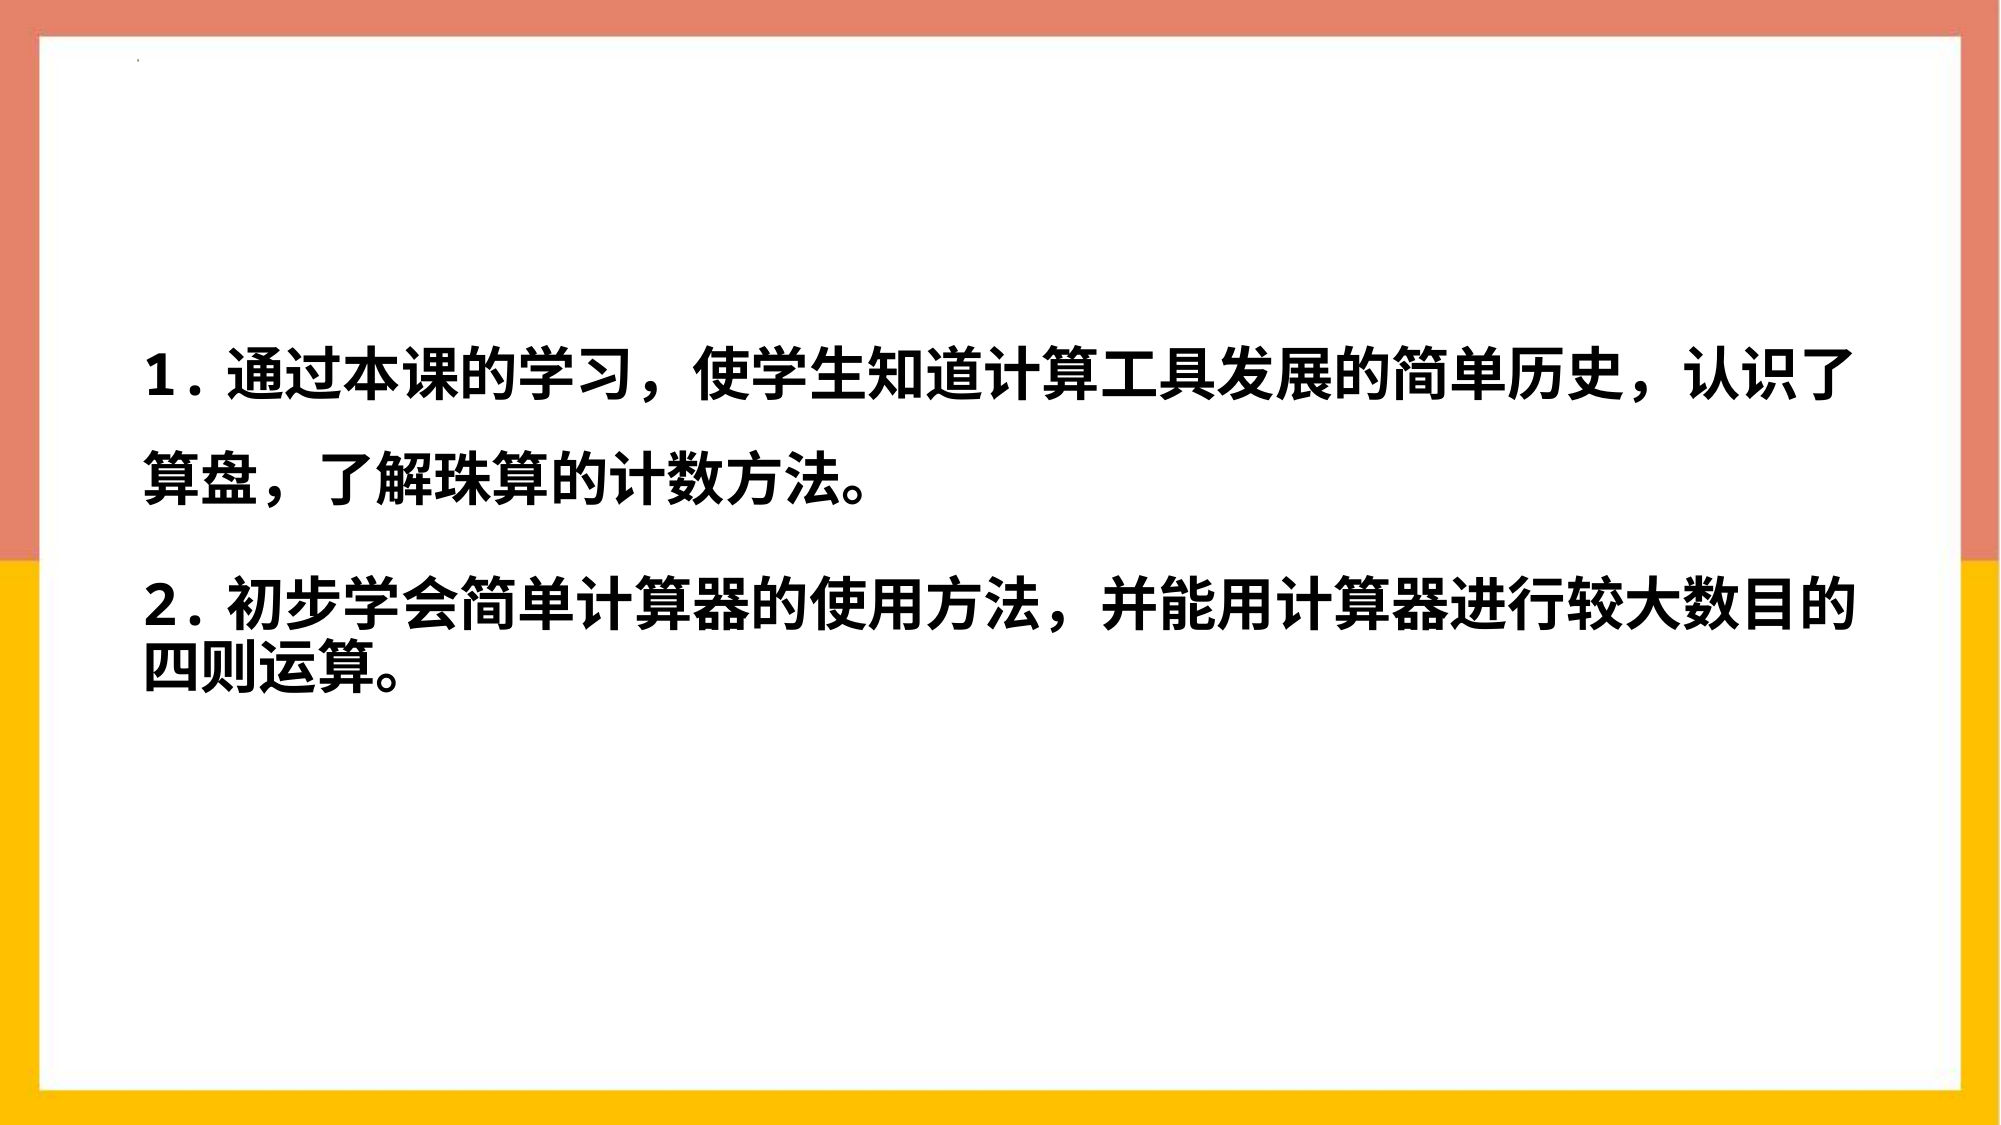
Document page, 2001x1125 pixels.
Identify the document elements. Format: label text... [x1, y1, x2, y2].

picture [0, 0, 2001, 1125]
text_box 1.通过本课的学习，使学生知道计算工具发展的简单历史，认识了算盘，了解珠算的计数方法。 2.初步学会简单计算器的使用方法，并能用计算器进行较大数目的四则运算。 [127, 295, 1897, 709]
